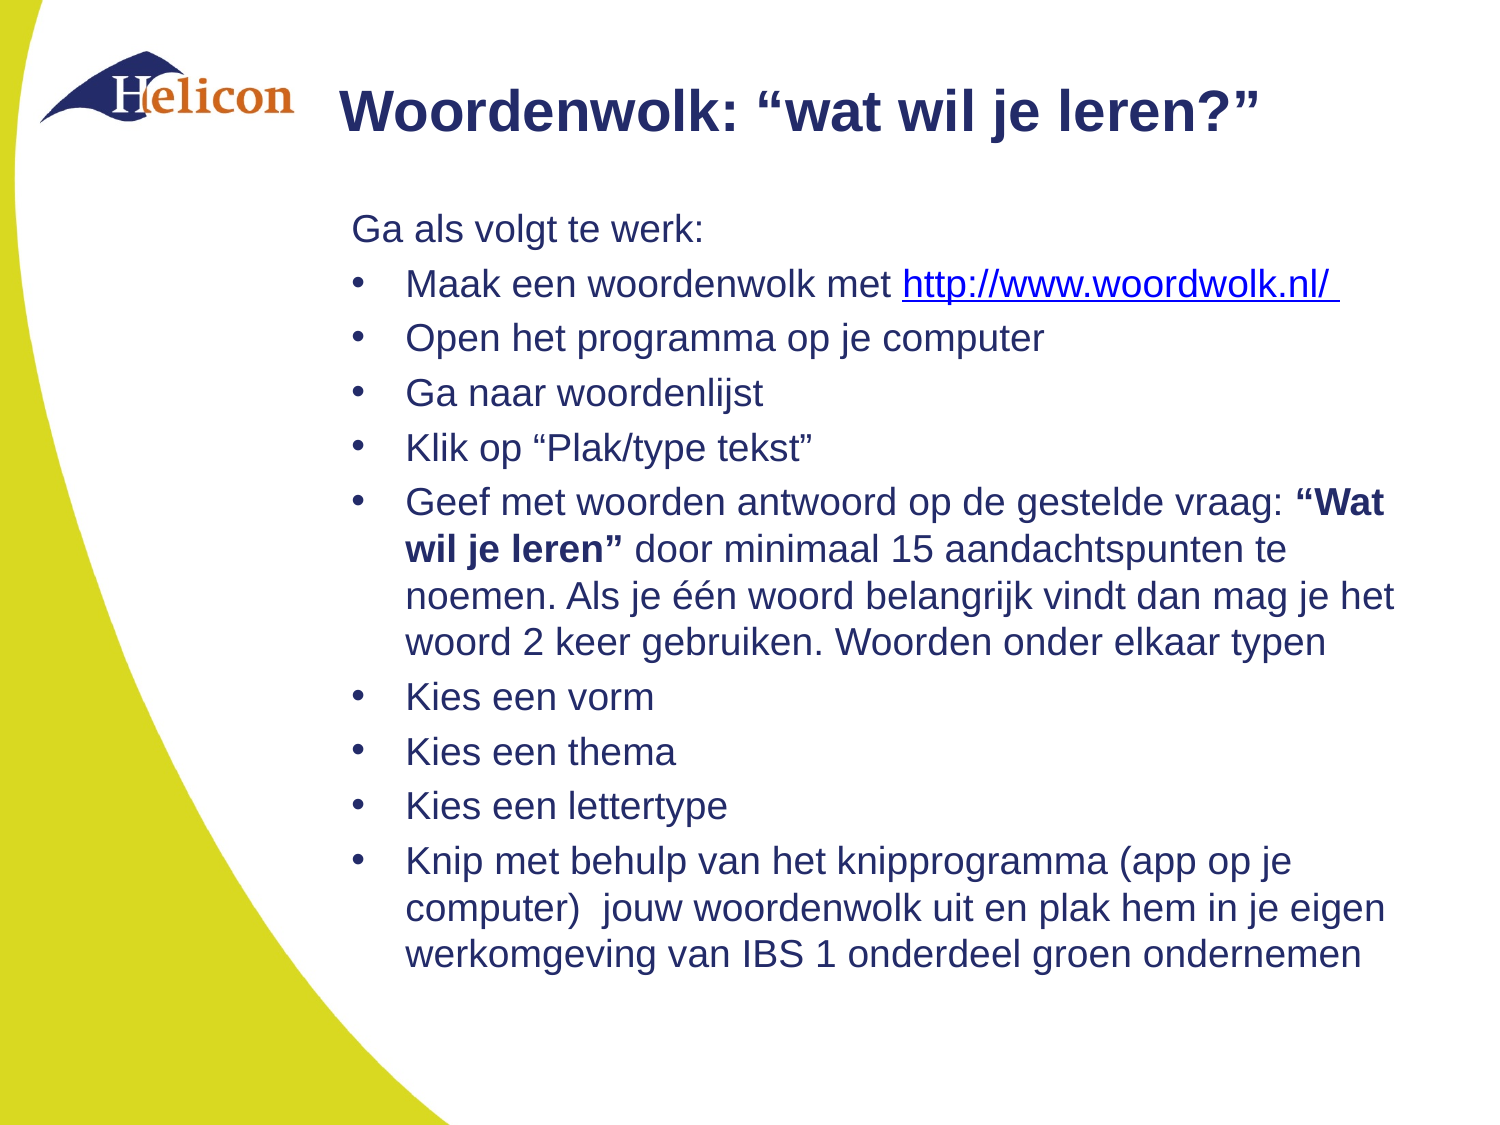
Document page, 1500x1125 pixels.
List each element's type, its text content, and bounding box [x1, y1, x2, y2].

title Woordenwolk: “wat wil je leren?” [324, 54, 1415, 161]
list Ga als volgt te werk: Maak een woordenwolk met http://www.woordwolk.nl/ Open het programma op je computer Ga naar woordenlijst Klik op “Plak/type tekst” Geef met woorden antwoord op de gestelde vraag: “Wat wil je leren” door minimaal 15 aandachtspunten te noemen. Als je één woord belangrijk vindt dan mag je het woord 2 keer gebruiken. Woorden onder elkaar typen Kies een vorm Kies een thema Kies een lettertype Knip met behulp van het knipprogramma (app op je computer) jouw woordenwolk uit en plak hem in je eigen werkomgeving van IBS 1 onderdeel groen ondernemen [336, 196, 1425, 1005]
picture [0, 0, 1500, 1125]
